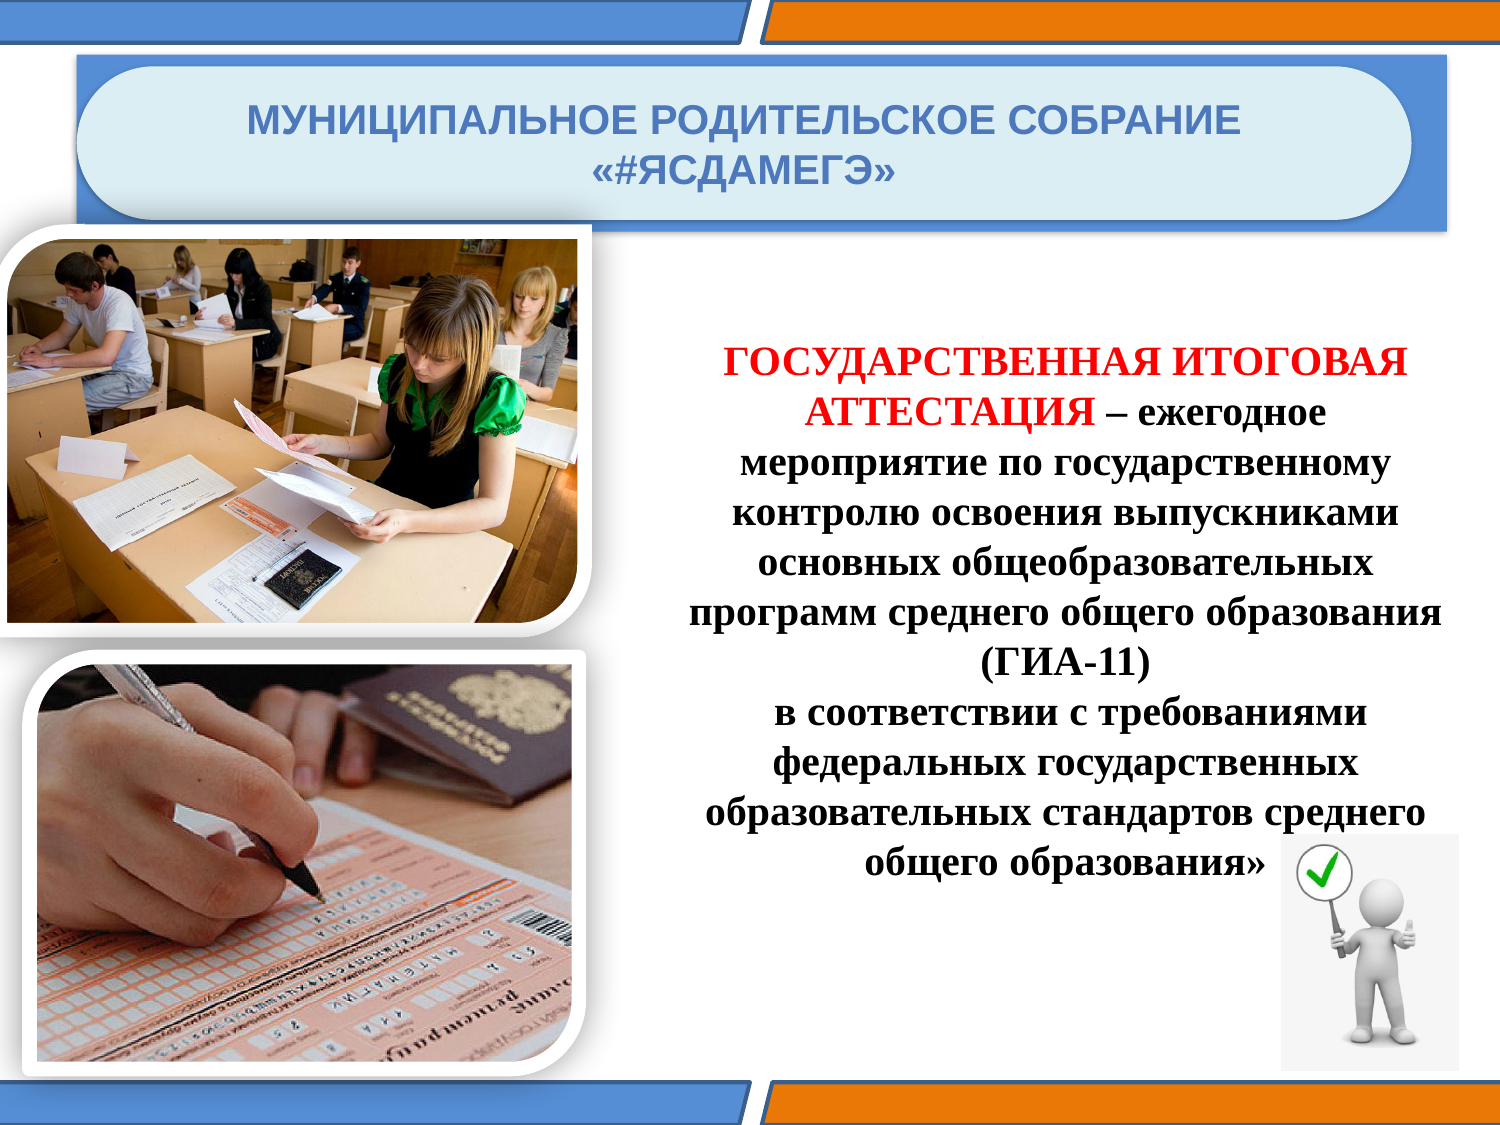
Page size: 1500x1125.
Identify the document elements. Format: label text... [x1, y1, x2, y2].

text_box [0, 0, 752, 45]
picture [1281, 833, 1459, 1071]
text_box [759, 0, 1500, 45]
text_box Муниципальное родительское собрание «#ЯсдамЕГЭ» [75, 65, 1413, 221]
picture [29, 656, 580, 1070]
text_box [0, 1080, 752, 1125]
picture [0, 231, 585, 631]
text_box [759, 1080, 1500, 1125]
text_box [76, 54, 1447, 232]
text_box ГОСУДАРСТВЕННАЯ ИТОГОВАЯ АТТЕСТАЦИЯ – ежегодное мероприятие по государственному контролю освоения выпускниками основных общеобразовательных программ среднего общего образования (ГИА-11) в соответствии с требованиями федеральных государственных образовательных стандартов среднего общего образования» [667, 326, 1465, 892]
